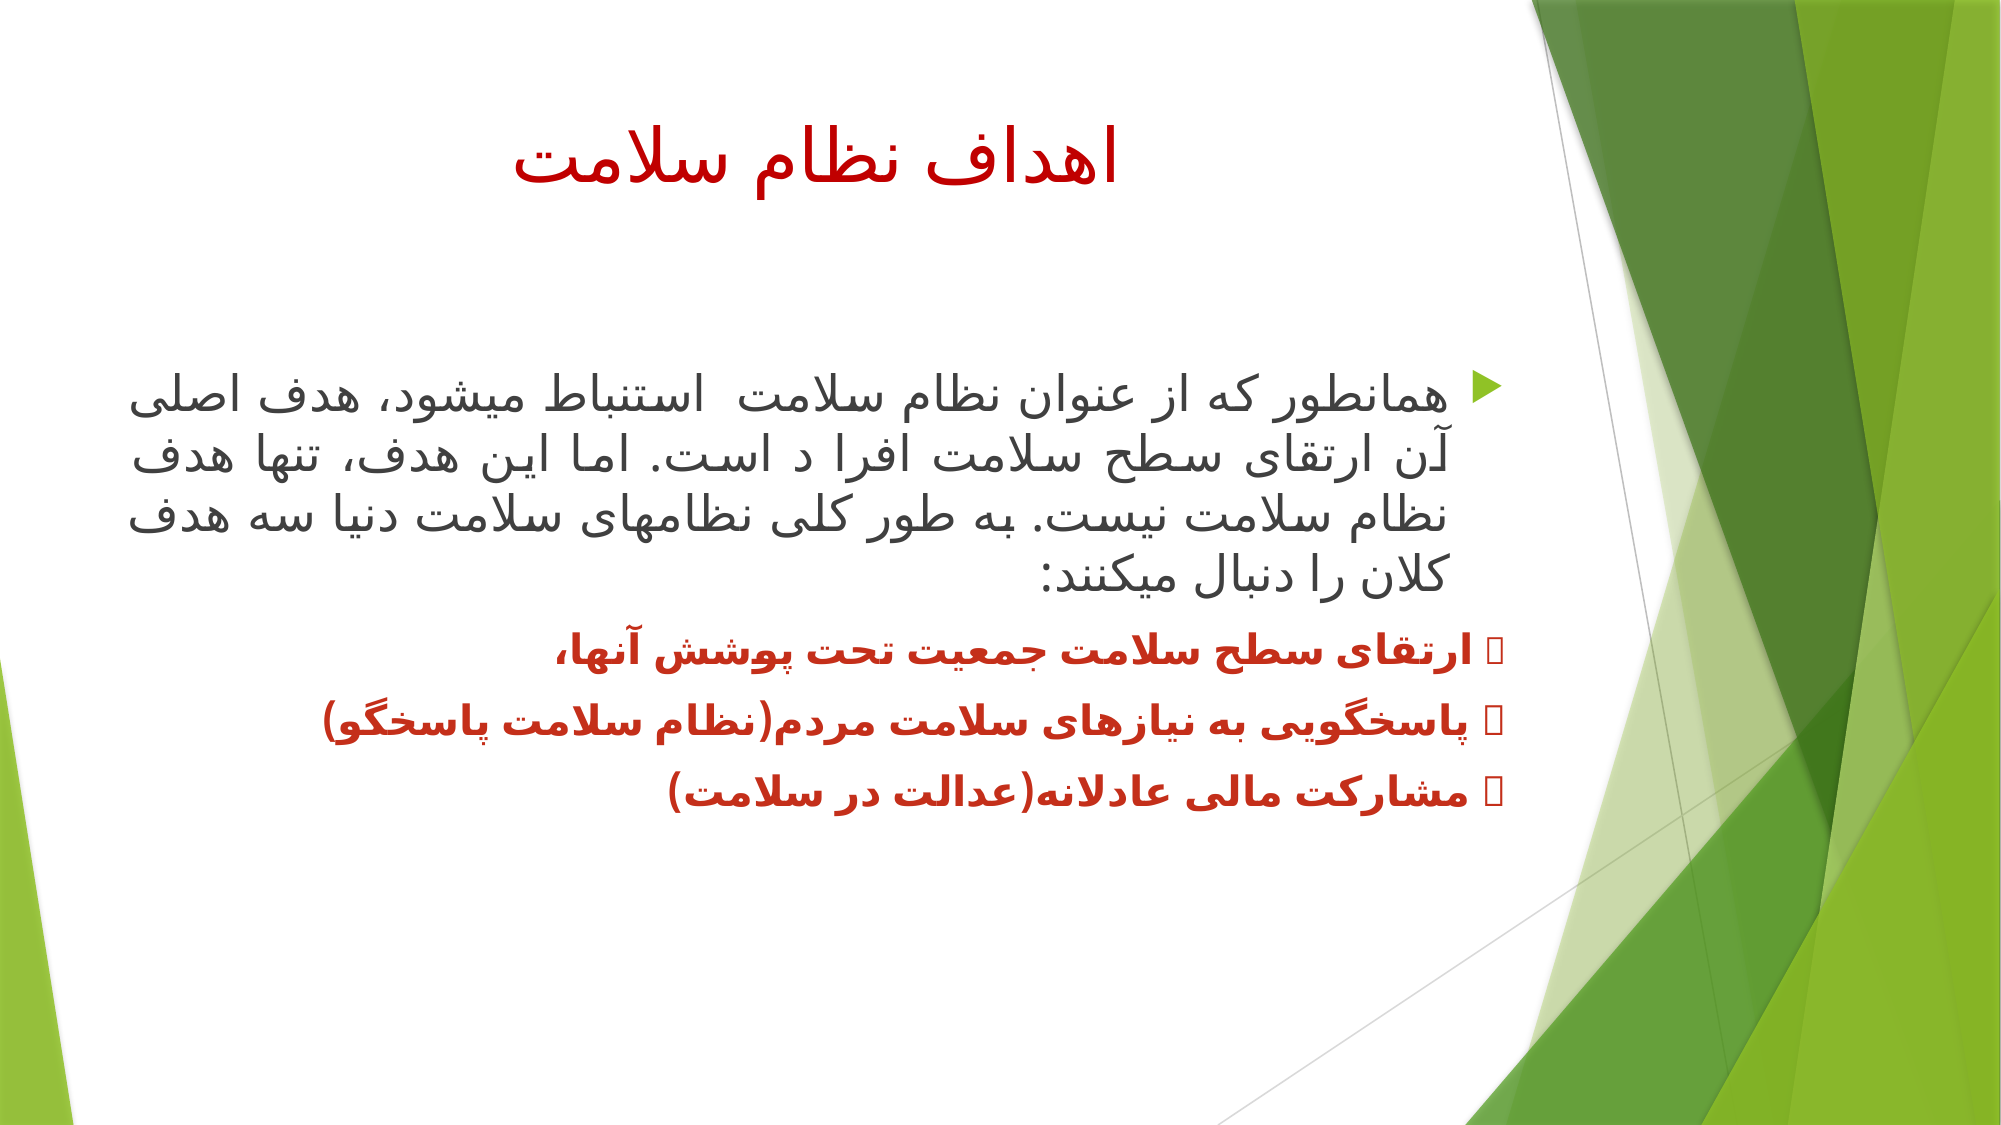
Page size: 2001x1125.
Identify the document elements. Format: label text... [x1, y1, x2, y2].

title اهداف نظام سلامت [111, 99, 1522, 231]
list همانطور که از عنوان نظام سلامت استنباط میشود، هدف اصلی آن ارتقای سطح سلامت افرا د است. اما این هدف، تنها هدف نظام سلامت نیست. به طور کلی نظامهای سلامت دنیا سه هدف کلان را دنبال میکنند:  ارتقای سطح سلامت جمعیت تحت پوشش آنها،  پاسخگویی به نیازهای سلامت مردم(نظام سلامت پاسخگو)  مشارکت مالی عادلانه(عدالت در سلامت) [111, 354, 1522, 992]
